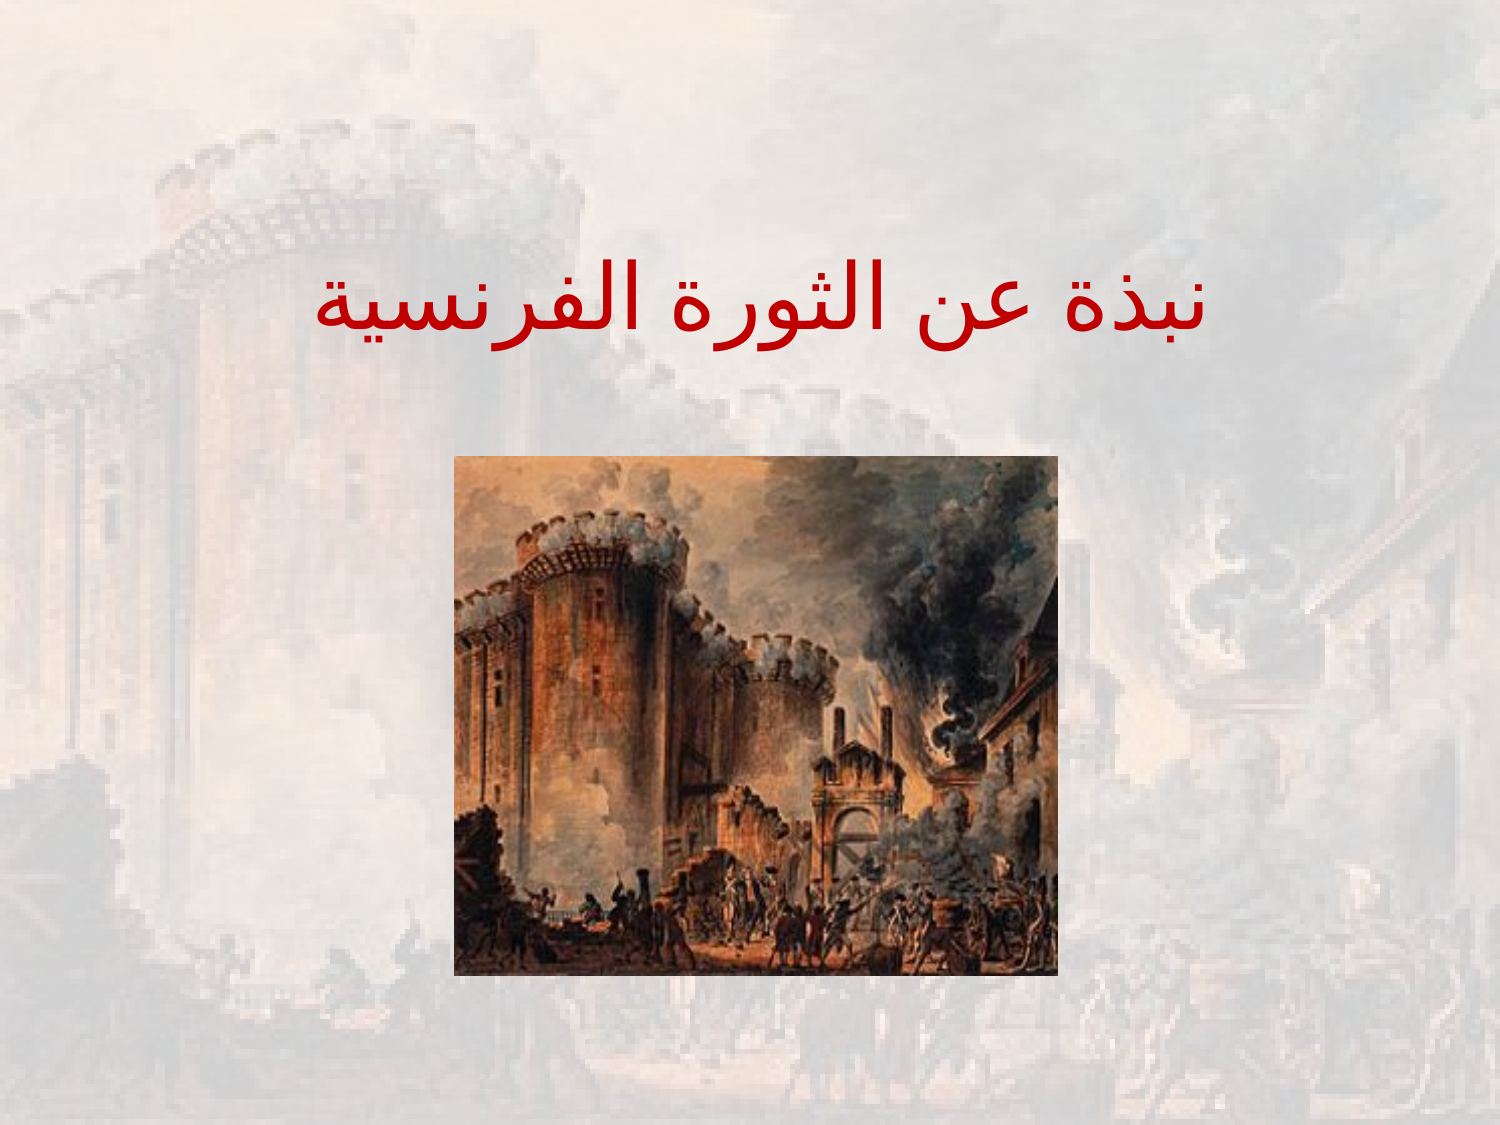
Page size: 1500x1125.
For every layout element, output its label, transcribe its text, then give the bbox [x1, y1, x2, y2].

title نبذة عن الثورة الفرنسية [123, 172, 1399, 414]
picture [454, 455, 1058, 977]
